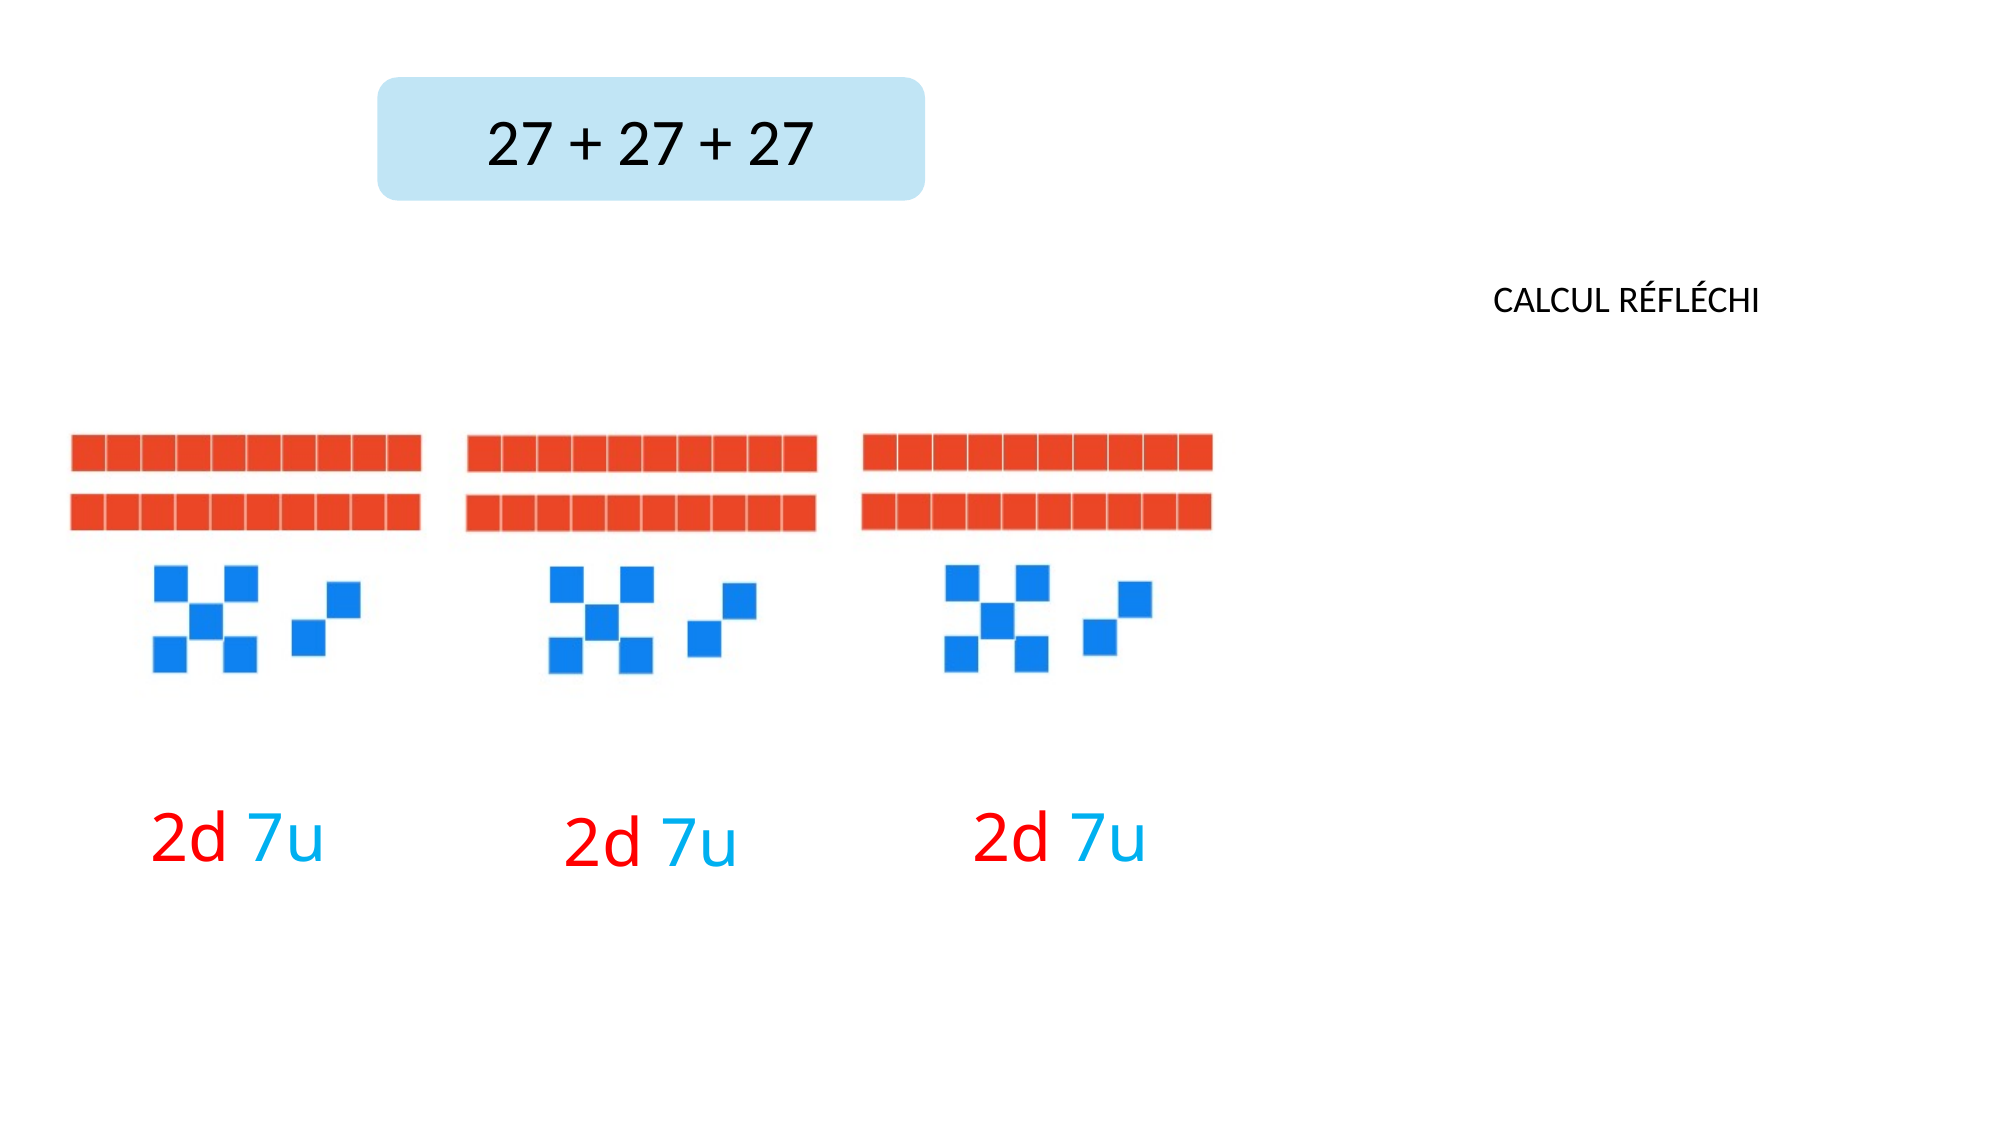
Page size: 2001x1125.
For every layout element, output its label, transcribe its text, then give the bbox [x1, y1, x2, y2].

text_box CALCUL RÉFLÉCHI [1478, 268, 1786, 328]
text_box 2d 7u [957, 787, 1253, 883]
picture [0, 358, 1283, 763]
text_box 2d 7u [549, 792, 844, 887]
text_box 27 + 27 + 27 [375, 75, 927, 203]
text_box 2d 7u [135, 787, 468, 883]
